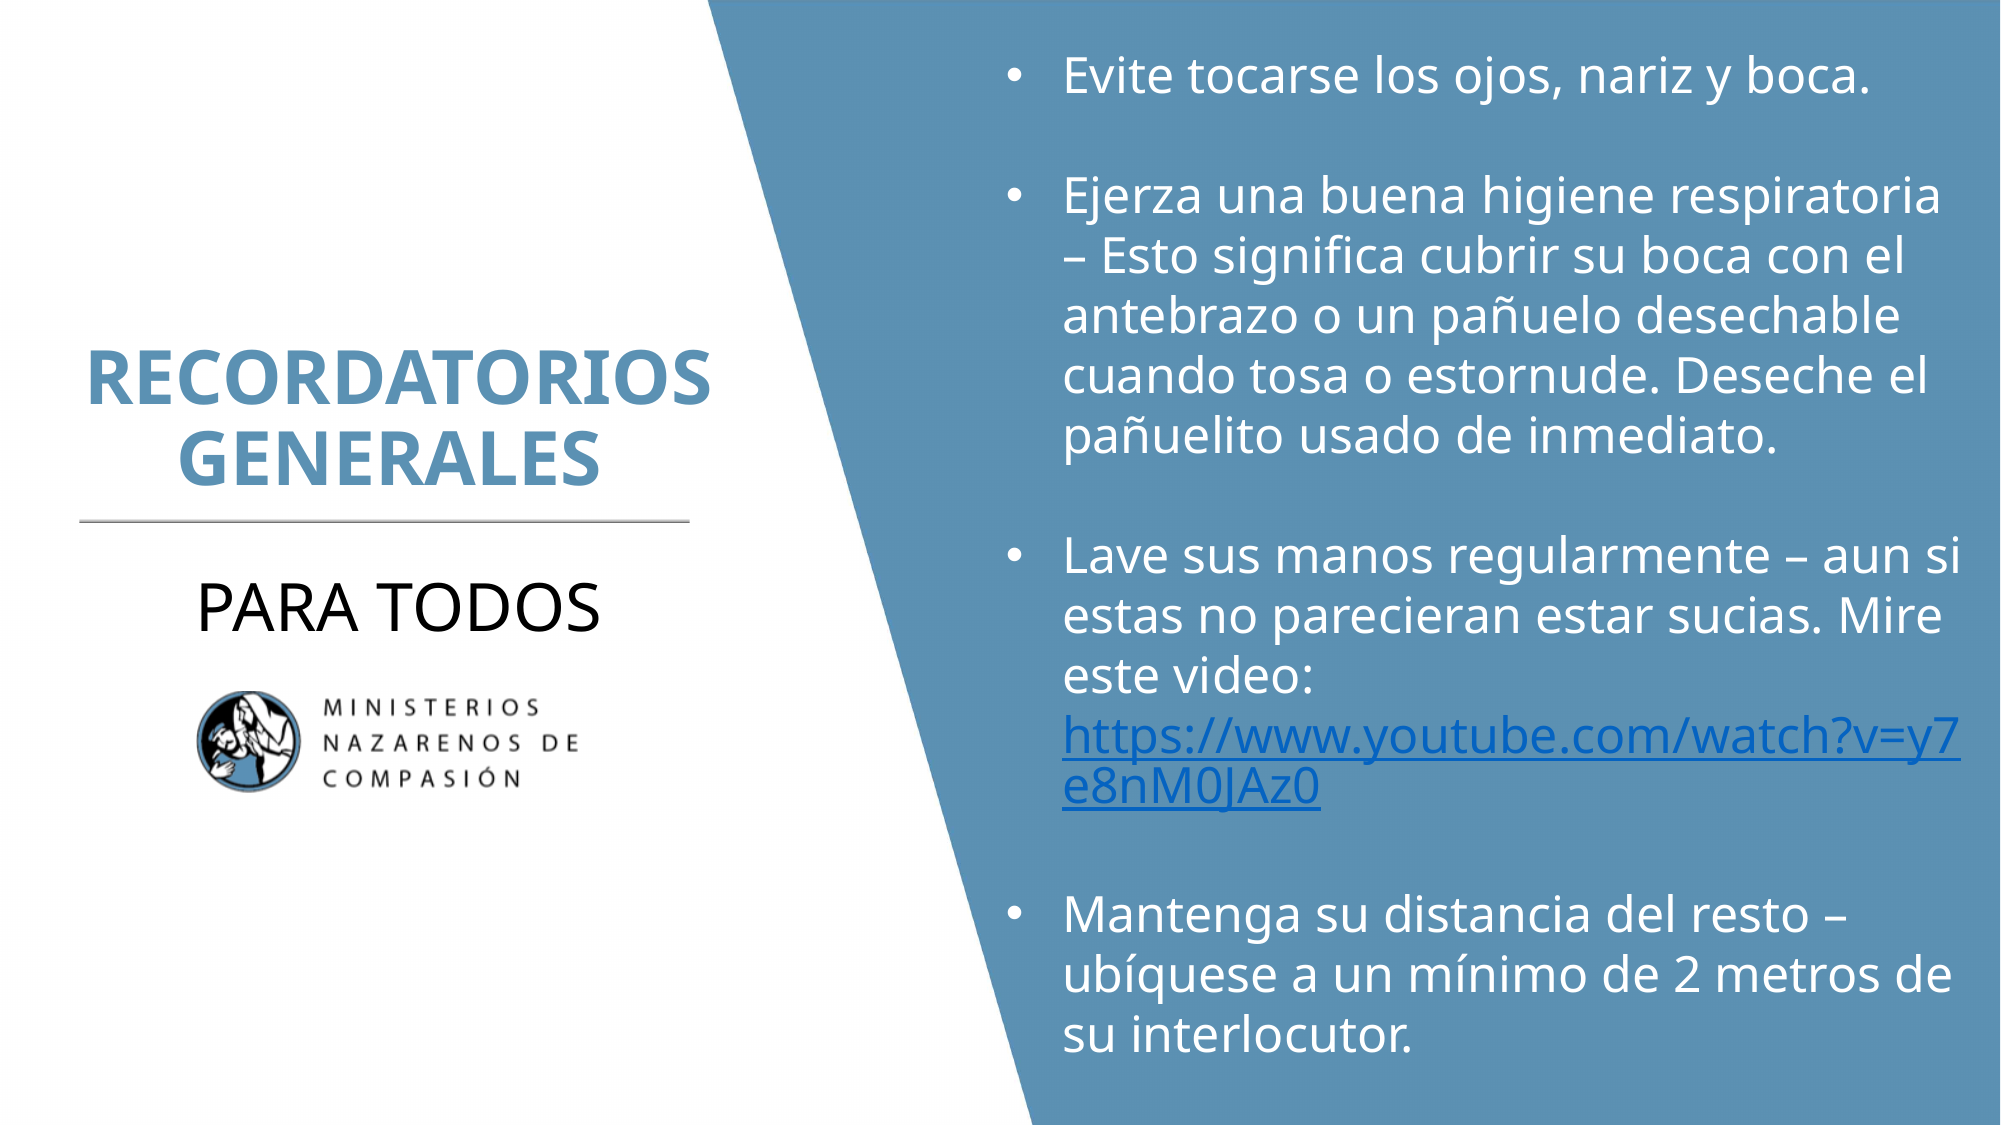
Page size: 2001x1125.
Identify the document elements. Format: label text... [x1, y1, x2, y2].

text_box Evite tocarse los ojos, nariz y boca. Ejerza una buena higiene respiratoria – Esto significa cubrir su boca con el antebrazo o un pañuelo desechable cuando tosa o estornude. Deseche el pañuelito usado de inmediato. Lave sus manos regularmente – aun si estas no parecieran estar sucias. Mire este video: https://www.youtube.com/watch?v=y7e8nM0JAz0 Mantenga su distancia del resto – ubíquese a un mínimo de 2 metros de su interlocutor. [991, 36, 1980, 1020]
text_box RECORDATORIOS GENERALES PARA TODOS [61, 268, 737, 654]
picture [0, 0, 2001, 1125]
